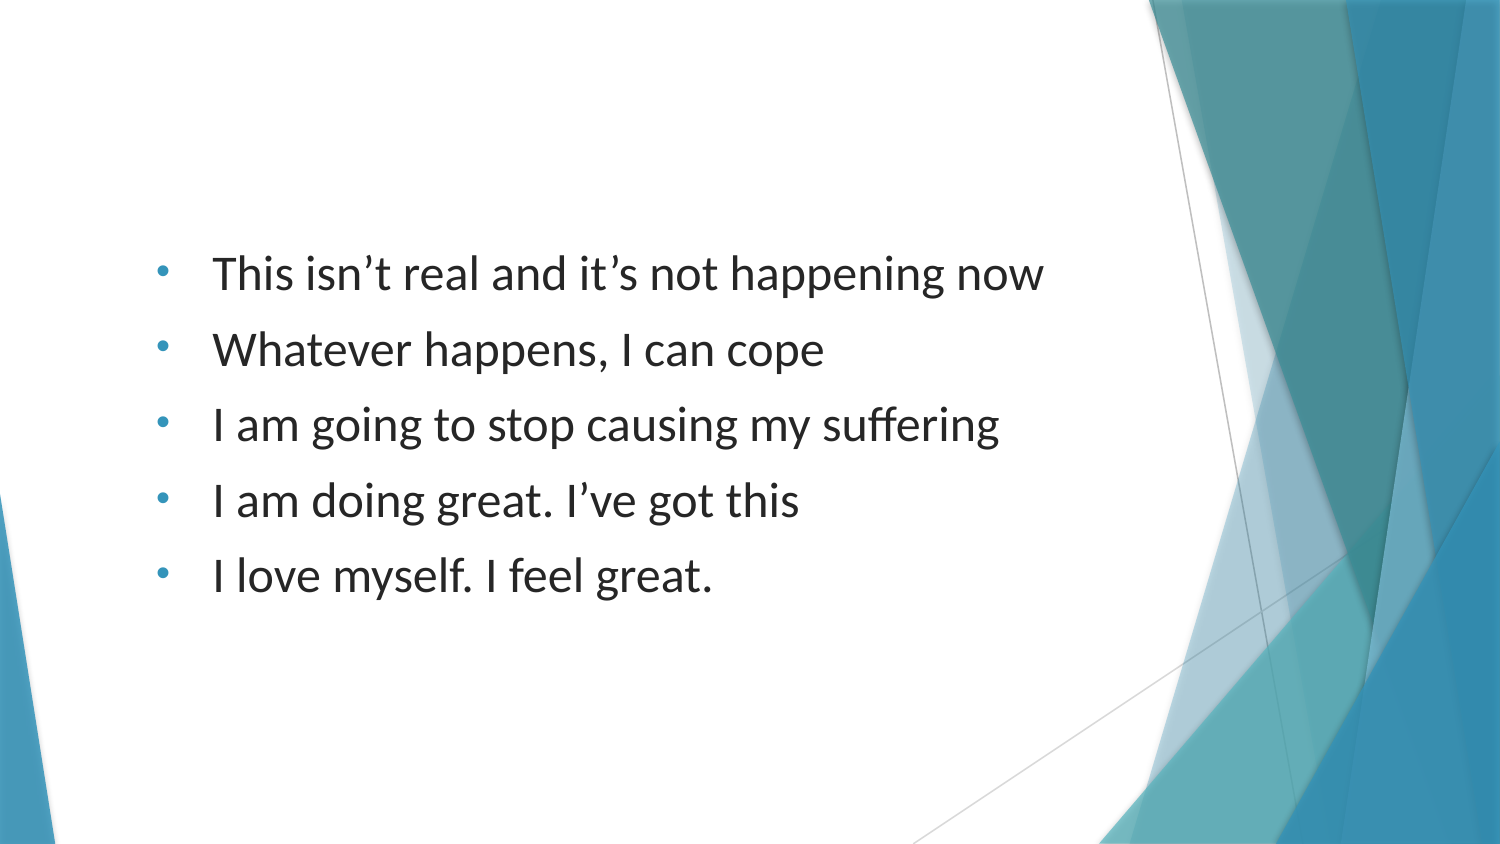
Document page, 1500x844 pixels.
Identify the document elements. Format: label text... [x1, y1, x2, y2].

text_box This isn’t real and it’s not happening now Whatever happens, I can cope I am going to stop causing my suffering I am doing great. I’ve got this I love myself. I feel great. [141, 232, 1093, 660]
